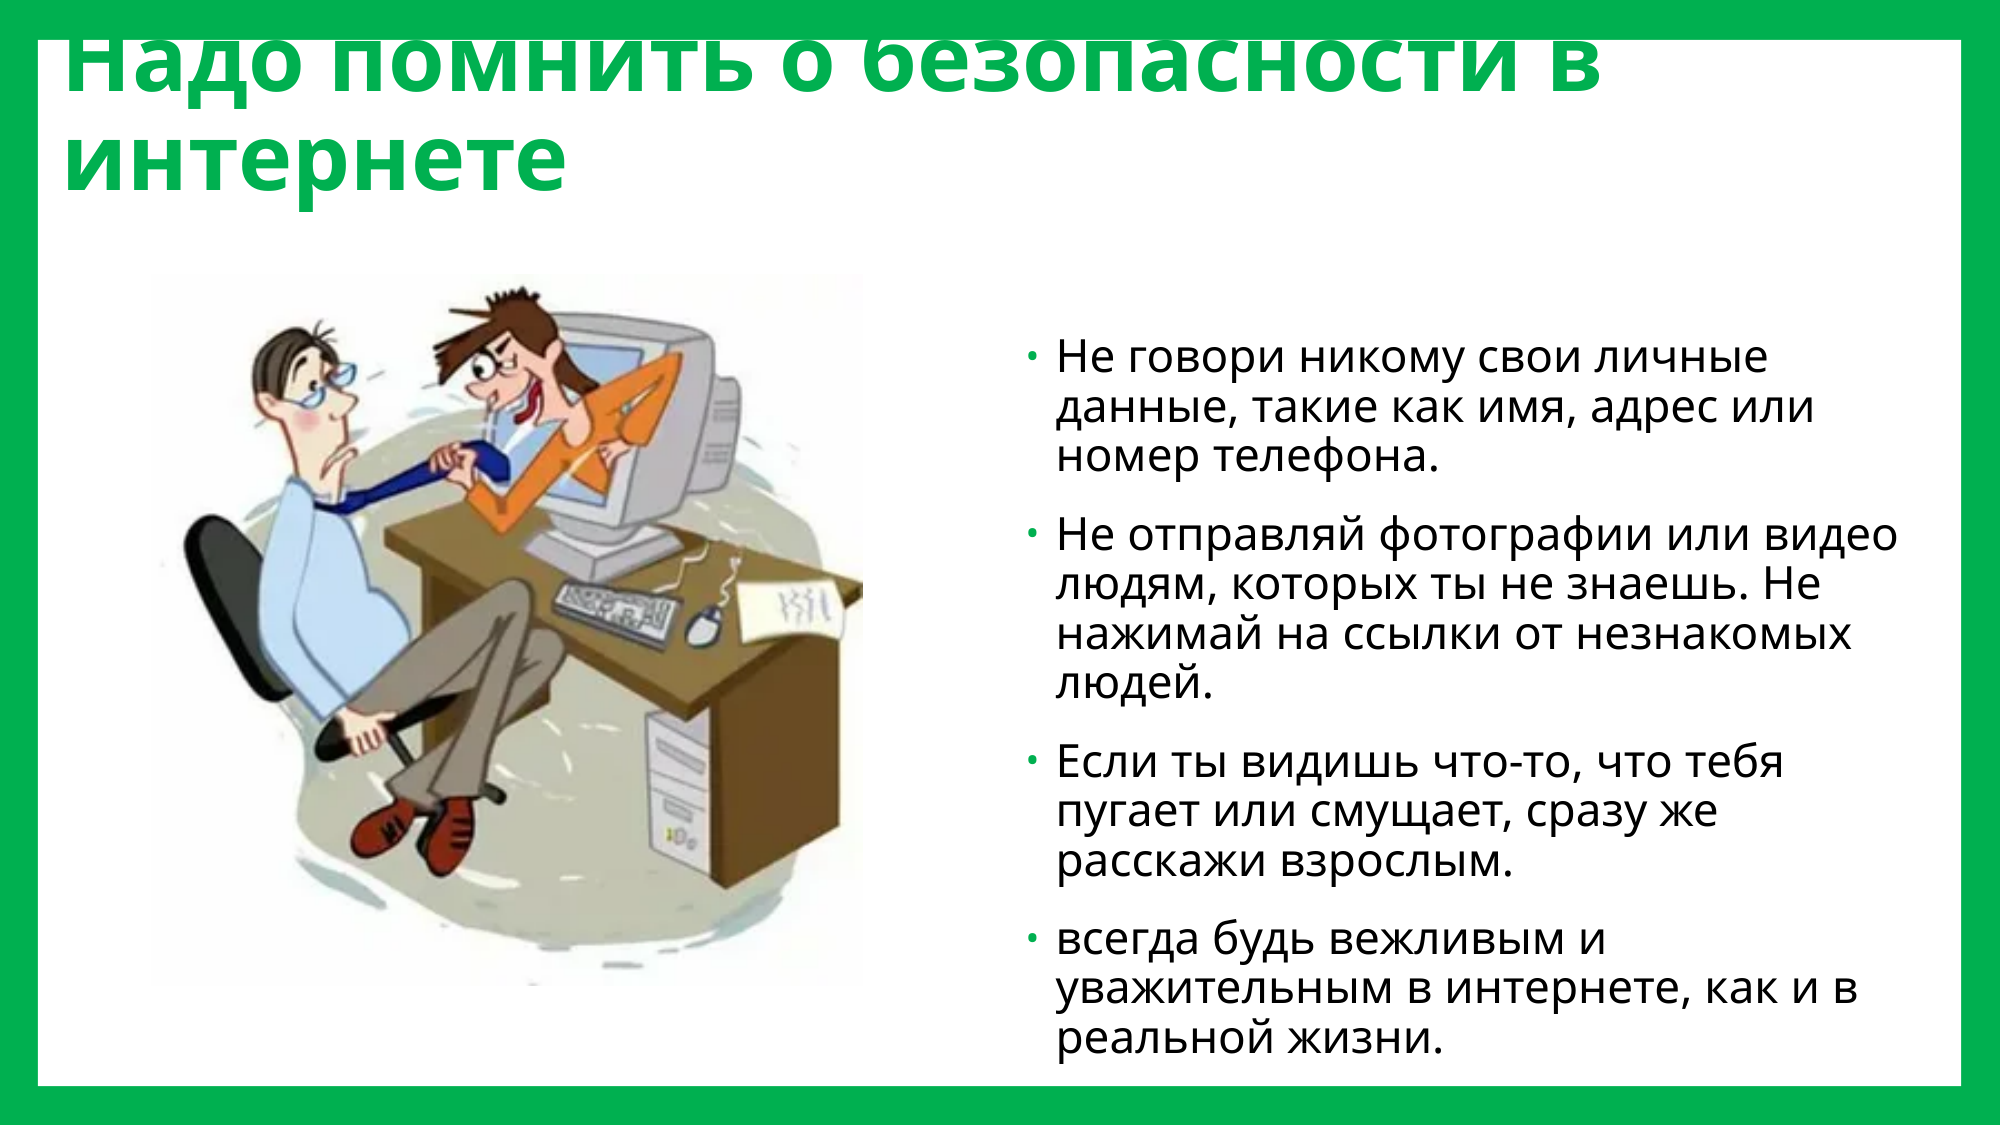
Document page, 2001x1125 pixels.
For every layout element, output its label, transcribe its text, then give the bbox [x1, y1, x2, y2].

title Надо помнить о безопасности в интернете [46, 0, 1910, 223]
list Не говори никому свои личные данные, такие как имя, адрес или номер телефона. Не отправляй фотографии или видео людям, которых ты не знаешь. Не нажимай на ссылки от незнакомых людей. Если ты видишь что-то, что тебя пугает или смущает, сразу же расскажи взрослым. всегда будь вежливым и уважительным в интернете, как и в реальной жизни. [1003, 325, 1945, 1125]
picture [151, 274, 864, 987]
